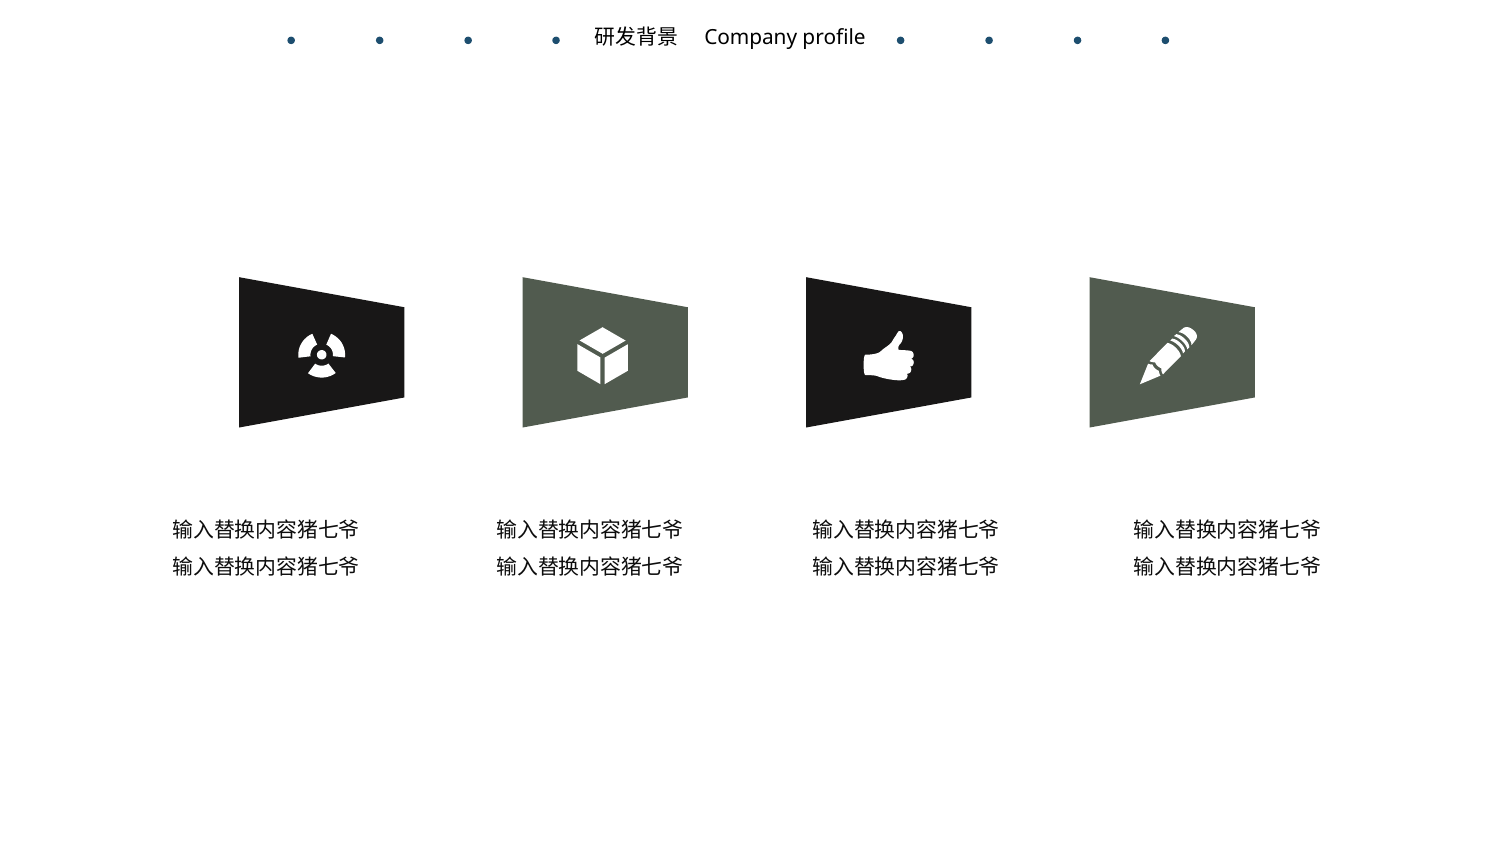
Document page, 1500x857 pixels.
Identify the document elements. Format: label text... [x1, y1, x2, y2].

text_box 输入替换内容猪七爷 输入替换内容猪七爷 [745, 508, 1066, 587]
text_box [806, 277, 972, 428]
text_box 输入替换内容猪七爷 输入替换内容猪七爷 [1066, 508, 1389, 587]
text_box [374, 35, 385, 46]
text_box [1072, 35, 1083, 46]
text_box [1089, 277, 1255, 428]
text_box 输入替换内容猪七爷 输入替换内容猪七爷 [104, 508, 428, 587]
text_box 研发背景 [580, 16, 689, 57]
text_box [551, 35, 561, 46]
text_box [239, 277, 405, 428]
text_box [286, 35, 296, 46]
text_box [522, 277, 688, 428]
text_box [1160, 35, 1171, 46]
text_box Company profile [689, 16, 965, 57]
text_box [984, 35, 994, 46]
text_box [463, 35, 473, 46]
text_box 输入替换内容猪七爷 输入替换内容猪七爷 [428, 508, 745, 587]
